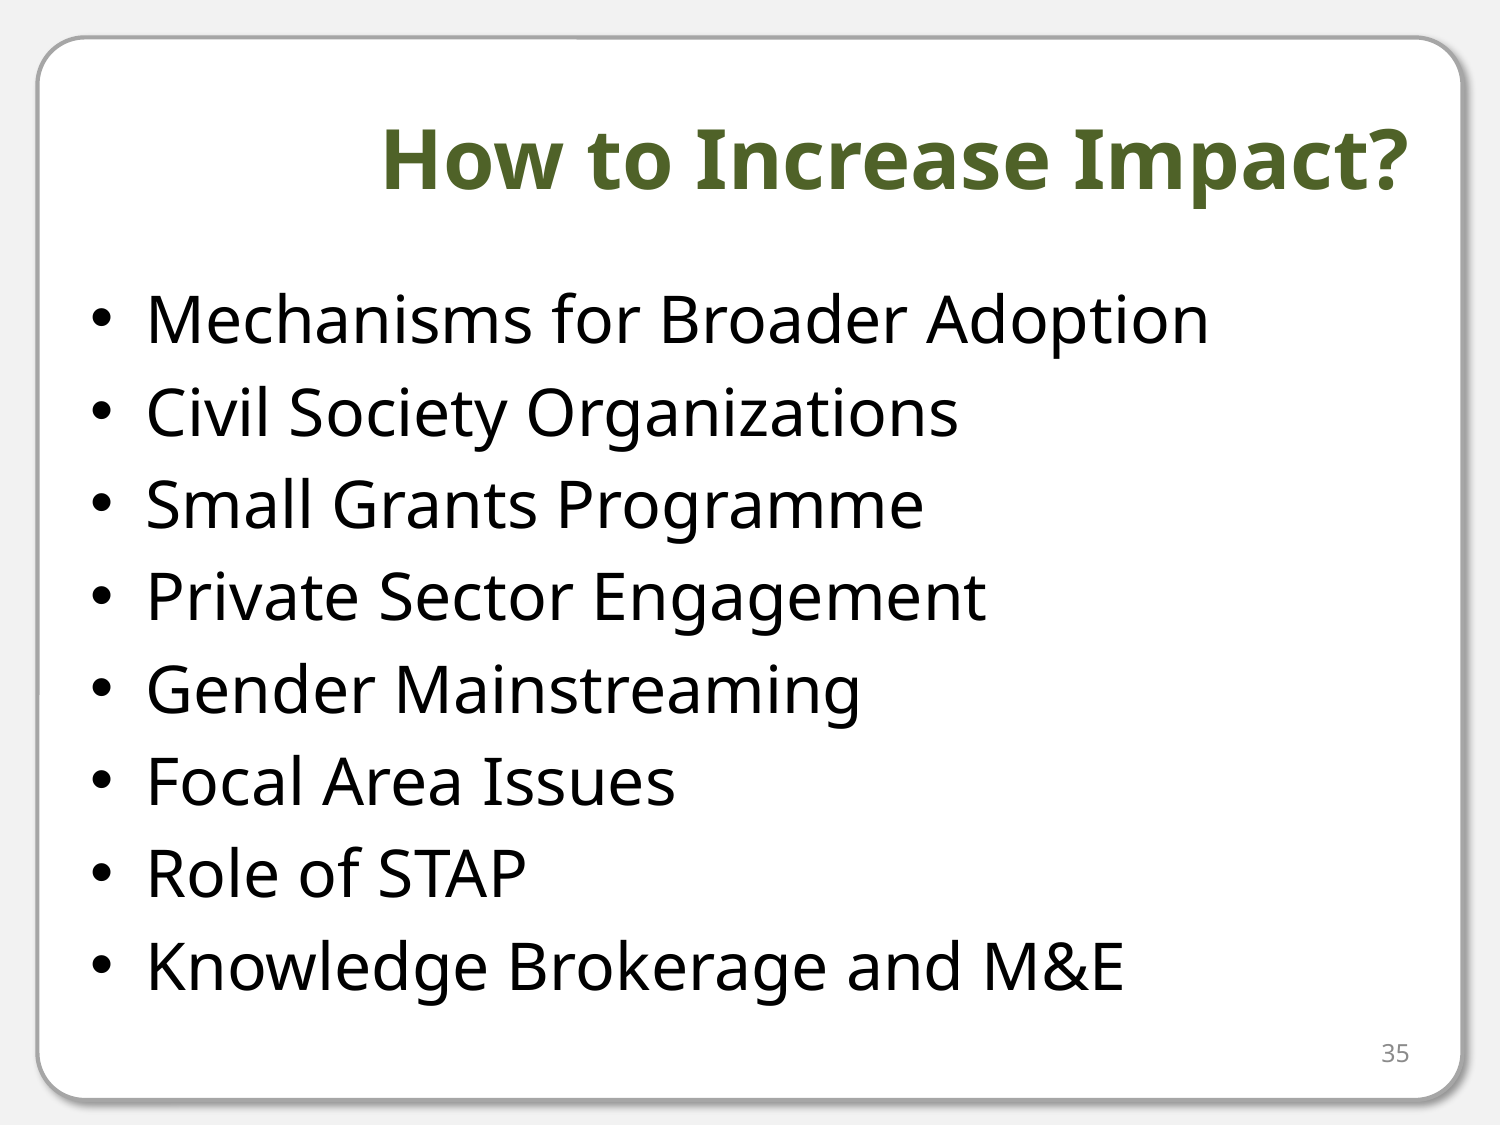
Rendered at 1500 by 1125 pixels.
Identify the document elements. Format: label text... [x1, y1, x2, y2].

title How to Increase Impact? [75, 62, 1425, 250]
slide_number 35 [1074, 1025, 1425, 1085]
list Mechanisms for Broader Adoption Civil Society Organizations Small Grants Programme Private Sector Engagement Gender Mainstreaming Focal Area Issues Role of STAP Knowledge Brokerage and M&E [75, 270, 1425, 1013]
